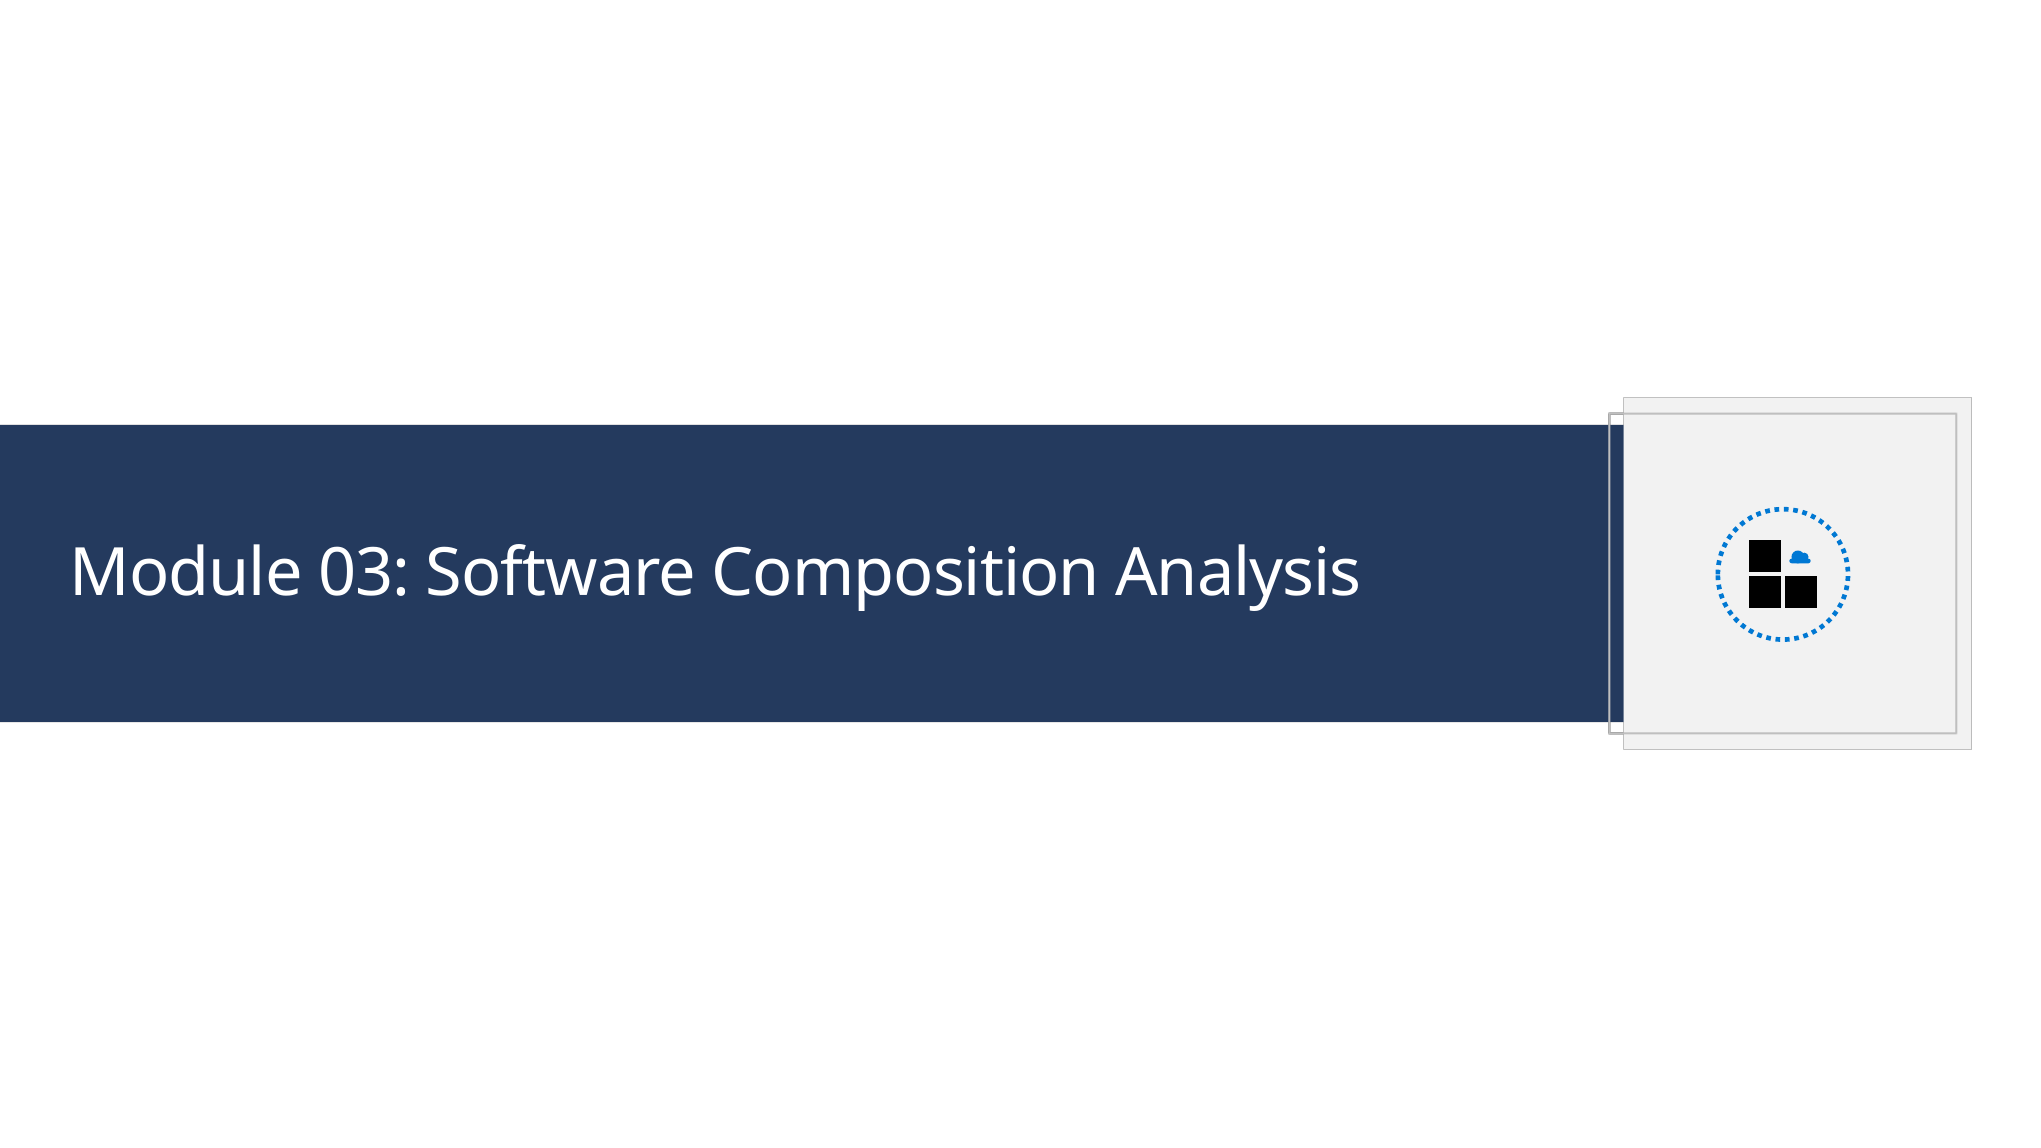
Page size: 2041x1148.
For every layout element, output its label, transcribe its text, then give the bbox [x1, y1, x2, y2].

title Module 03: Software Composition Analysis [70, 537, 1586, 610]
picture [0, 0, 2041, 1148]
